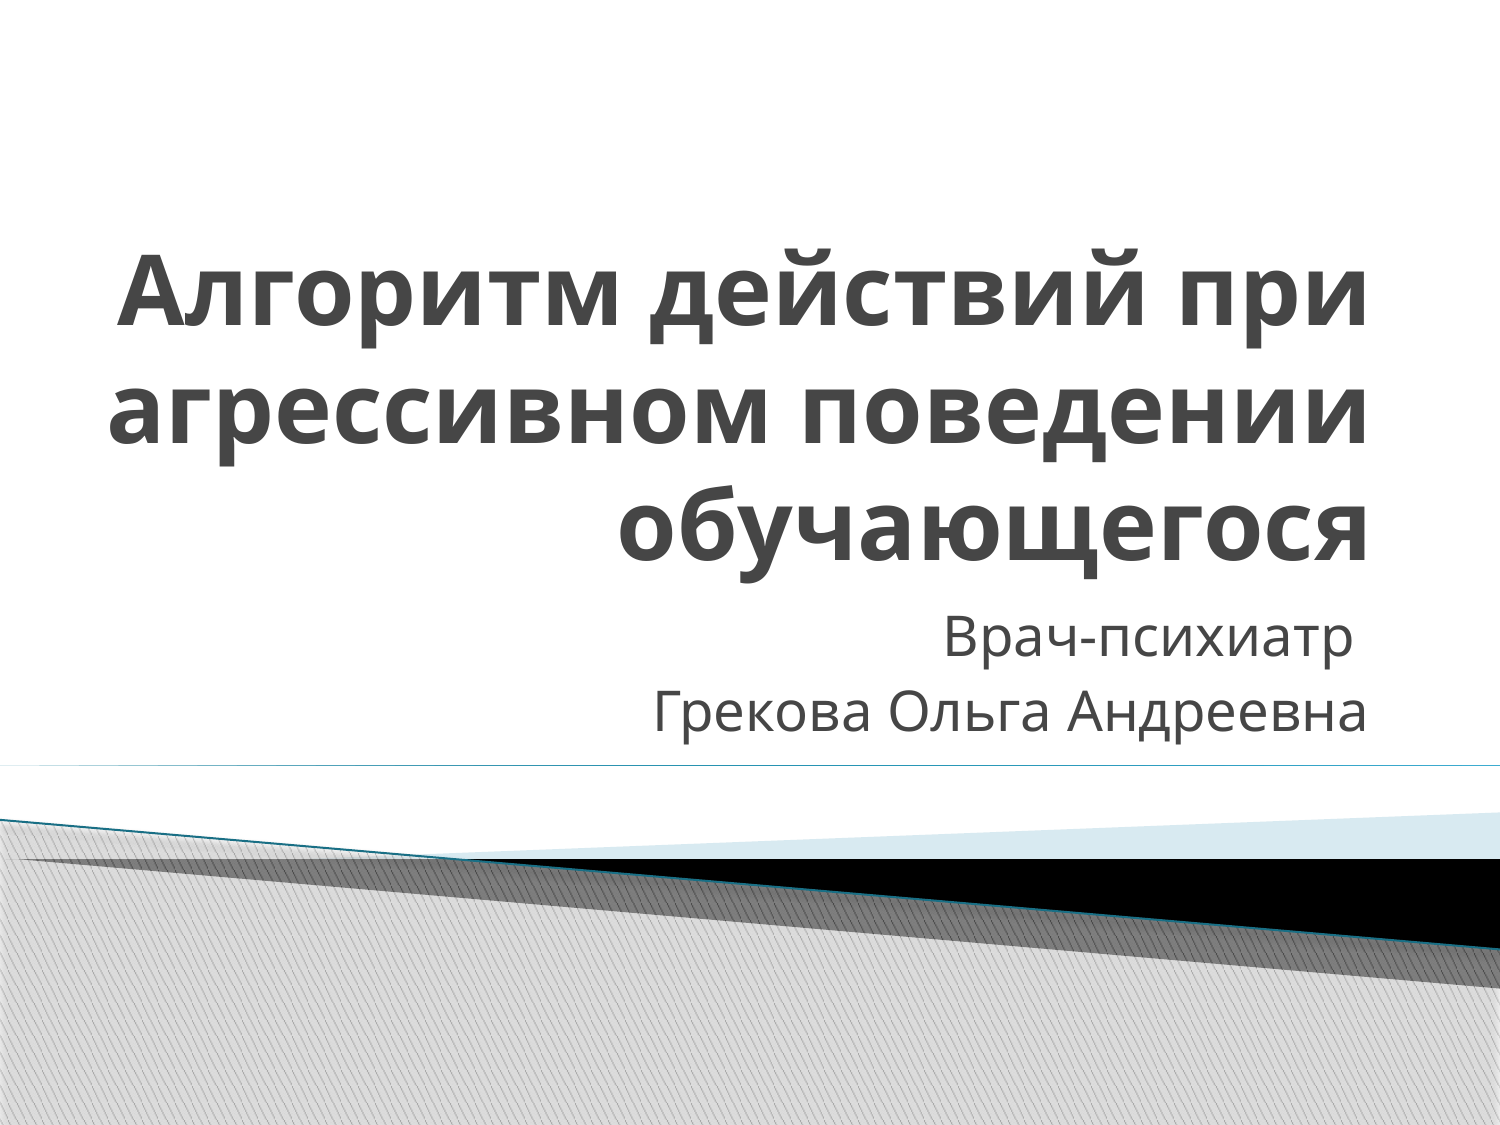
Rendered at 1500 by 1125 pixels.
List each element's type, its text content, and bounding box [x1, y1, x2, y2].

picture [5, 859, 1500, 989]
title Алгоритм действий при агрессивном поведении обучающегося [88, 184, 1388, 588]
subtitle Врач-психиатр Грекова Ольга Андреевна [112, 592, 1388, 790]
